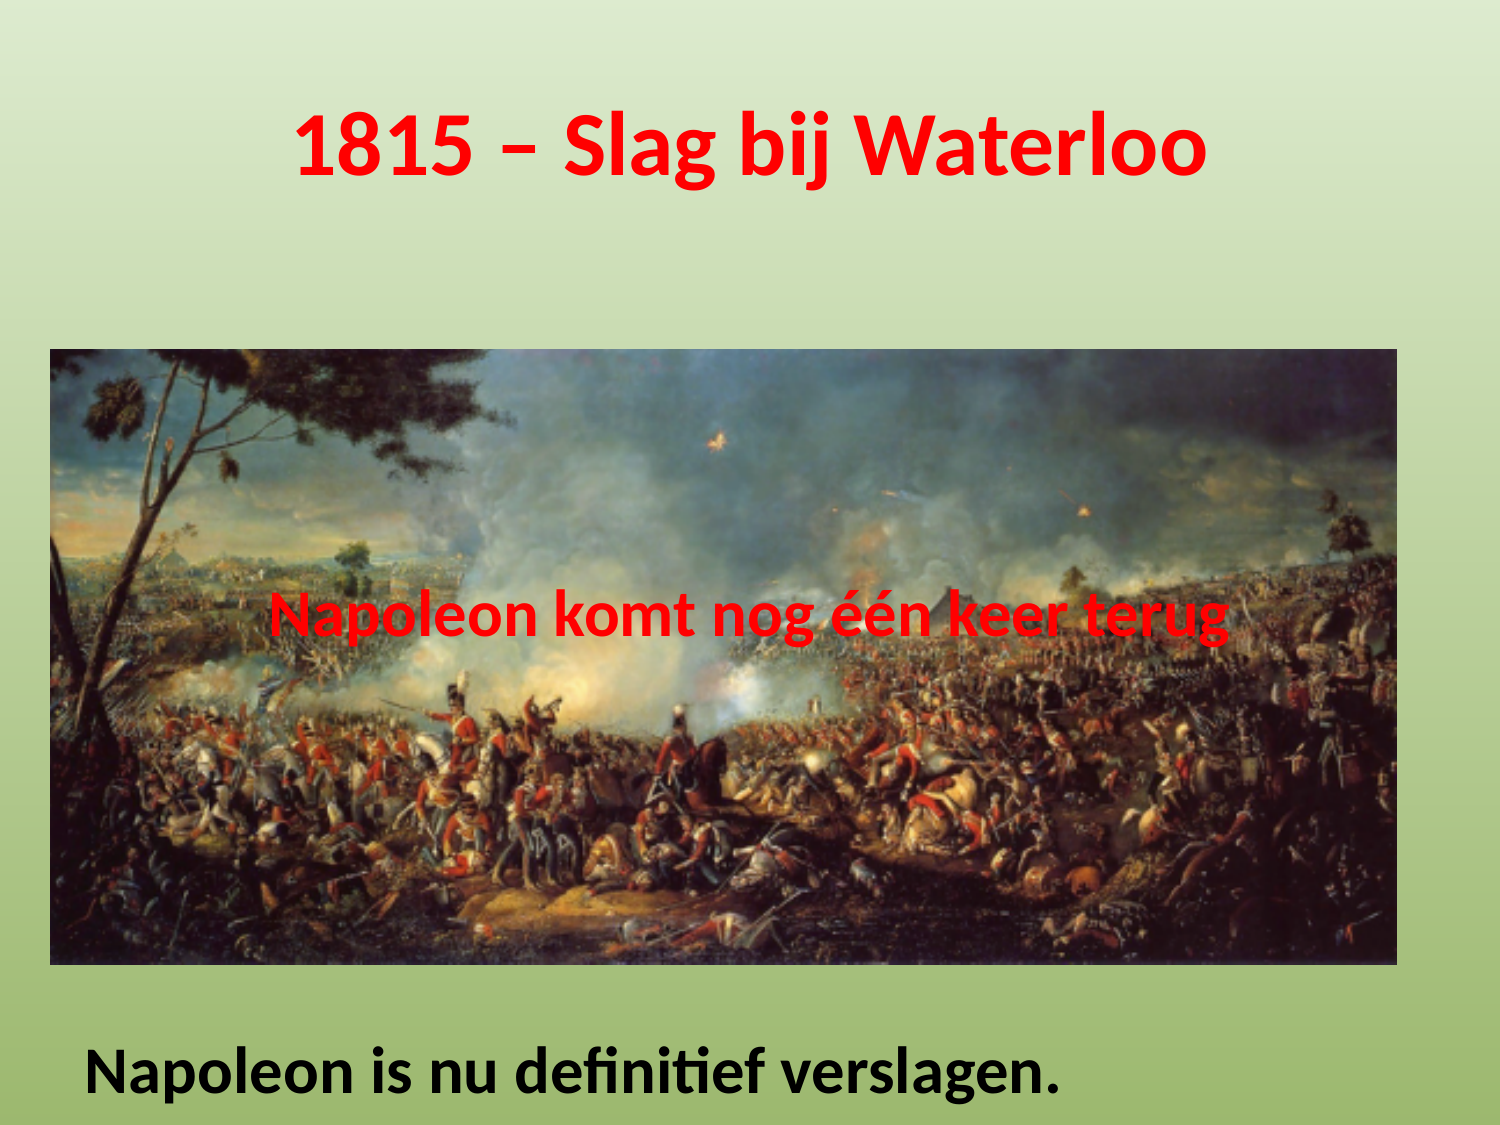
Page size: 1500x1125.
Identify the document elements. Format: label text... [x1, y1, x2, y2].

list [49, 349, 1398, 965]
title 1815 – Slag bij Waterloo [75, 45, 1425, 233]
text_box Napoleon is nu definitief verslagen. [70, 1019, 1383, 1115]
